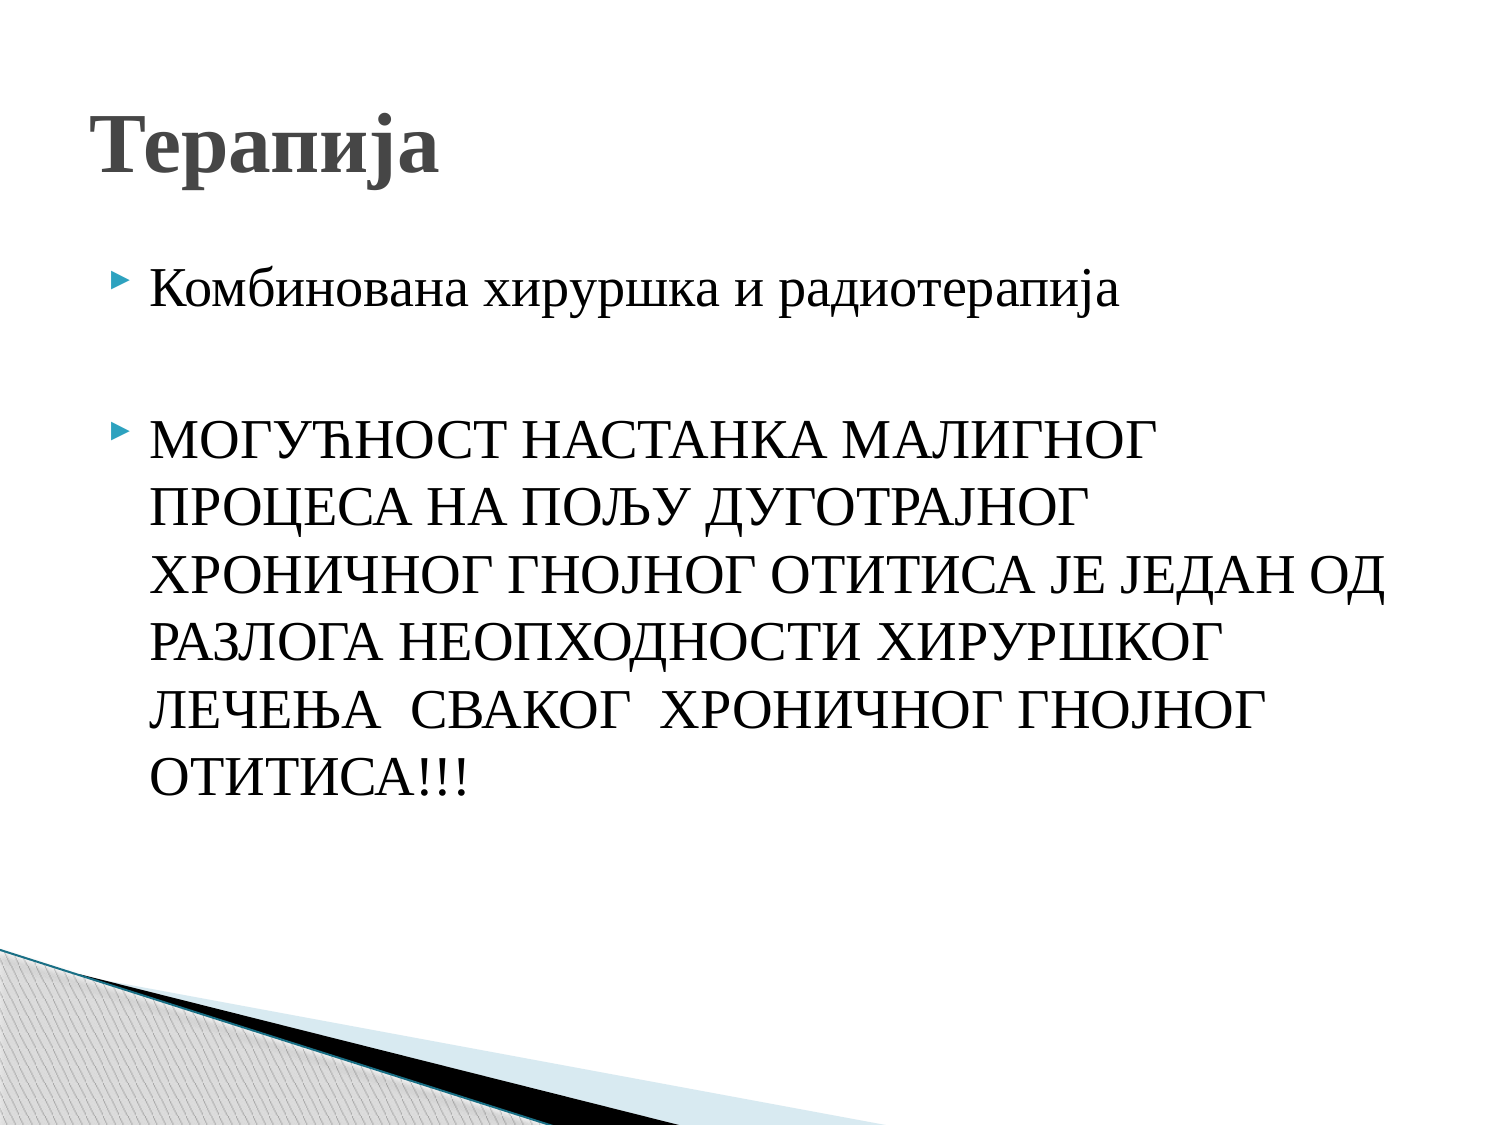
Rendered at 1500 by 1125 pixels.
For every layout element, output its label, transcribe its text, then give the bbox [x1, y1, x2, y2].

list Комбинована хируршка и радиотерапија МОГУЋНОСТ НАСТАНКА МАЛИГНОГ ПРОЦЕСА НА ПОЉУ ДУГОТРАЈНОГ ХРОНИЧНОГ ГНОЈНОГ ОТИТИСА ЈЕ ЈЕДАН ОД РАЗЛОГА НЕОПХОДНОСТИ ХИРУРШКОГ ЛЕЧЕЊА СВАКОГ ХРОНИЧНОГ ГНОЈНОГ ОТИТИСА!!! [74, 242, 1426, 986]
title Терапија [75, 45, 1425, 233]
